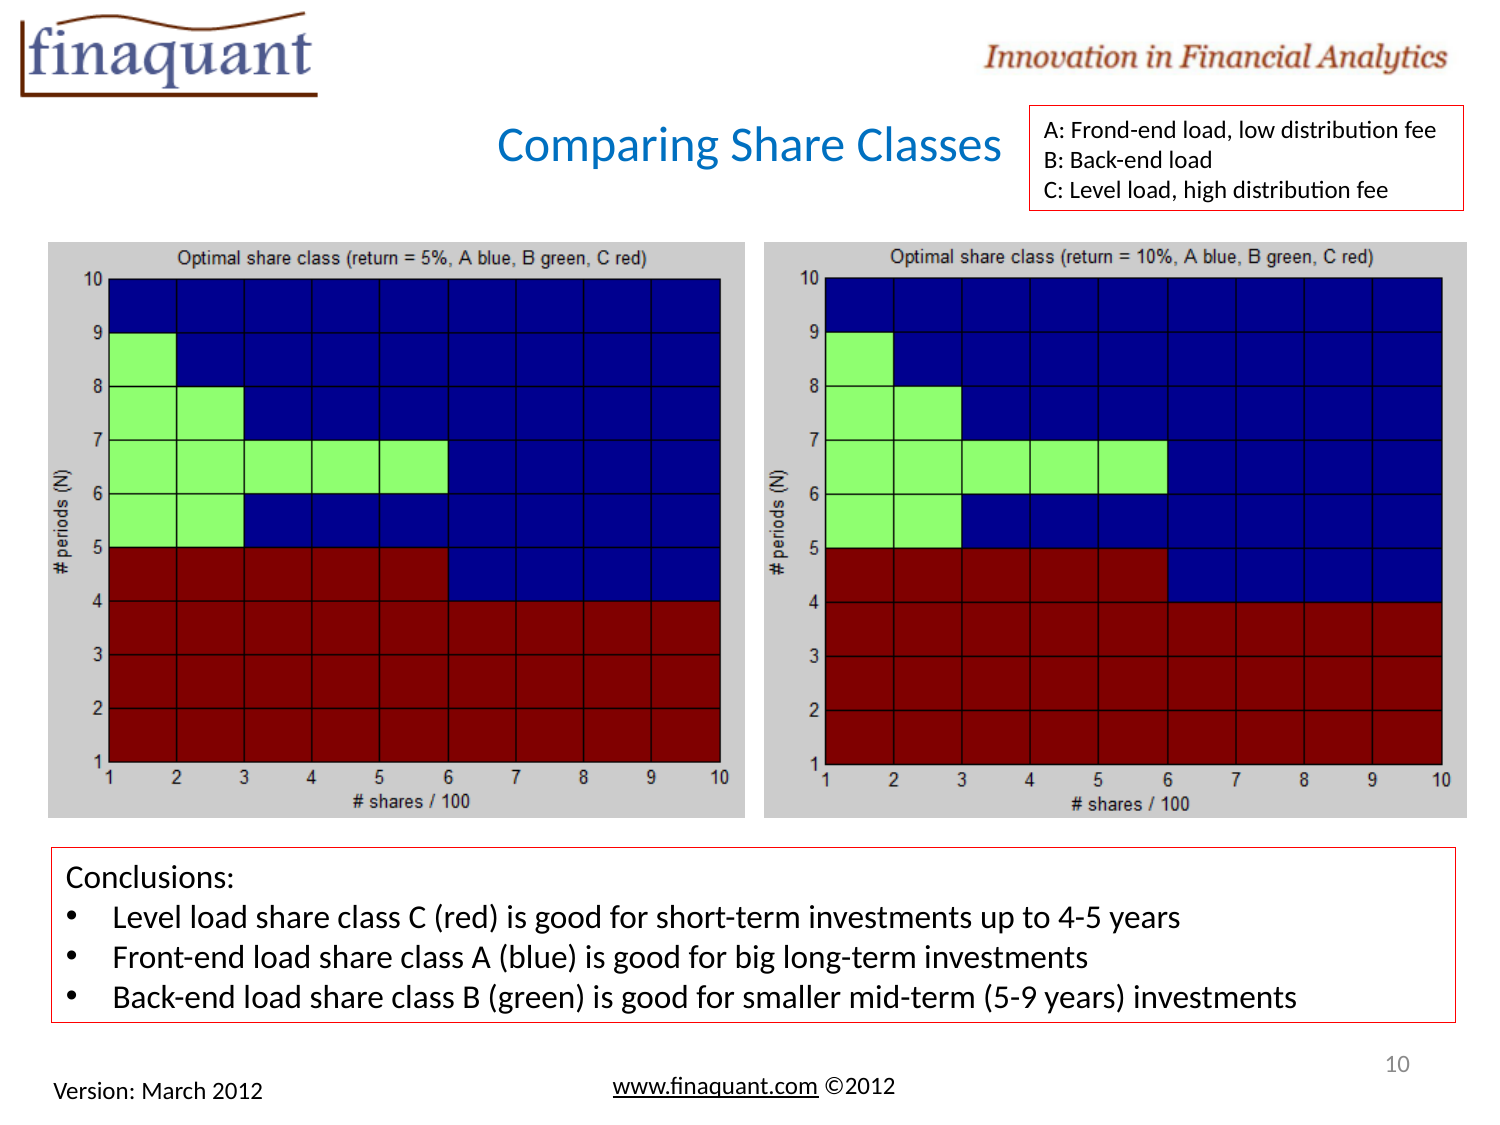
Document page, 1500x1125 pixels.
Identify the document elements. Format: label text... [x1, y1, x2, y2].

text_box A: Frond-end load, low distribution fee B: Back-end load C: Level load, high distribution fee [1029, 105, 1464, 211]
picture [764, 242, 1467, 818]
picture [48, 242, 746, 818]
picture [12, 5, 326, 104]
text_box www.finaquant.com ©2012 [597, 1062, 911, 1108]
picture [965, 25, 1464, 88]
slide_number 10 [1074, 1032, 1425, 1093]
title Comparing Share Classes [75, 107, 1029, 175]
text_box Version: March 2012 [38, 1067, 279, 1112]
text_box Conclusions: Level load share class C (red) is good for short-term investments up to 4-5 years Front-end load share class A (blue) is good for big long-term investments Back-end load share class B (green) is good for smaller mid-term (5-9 years) investments [51, 847, 1456, 1023]
